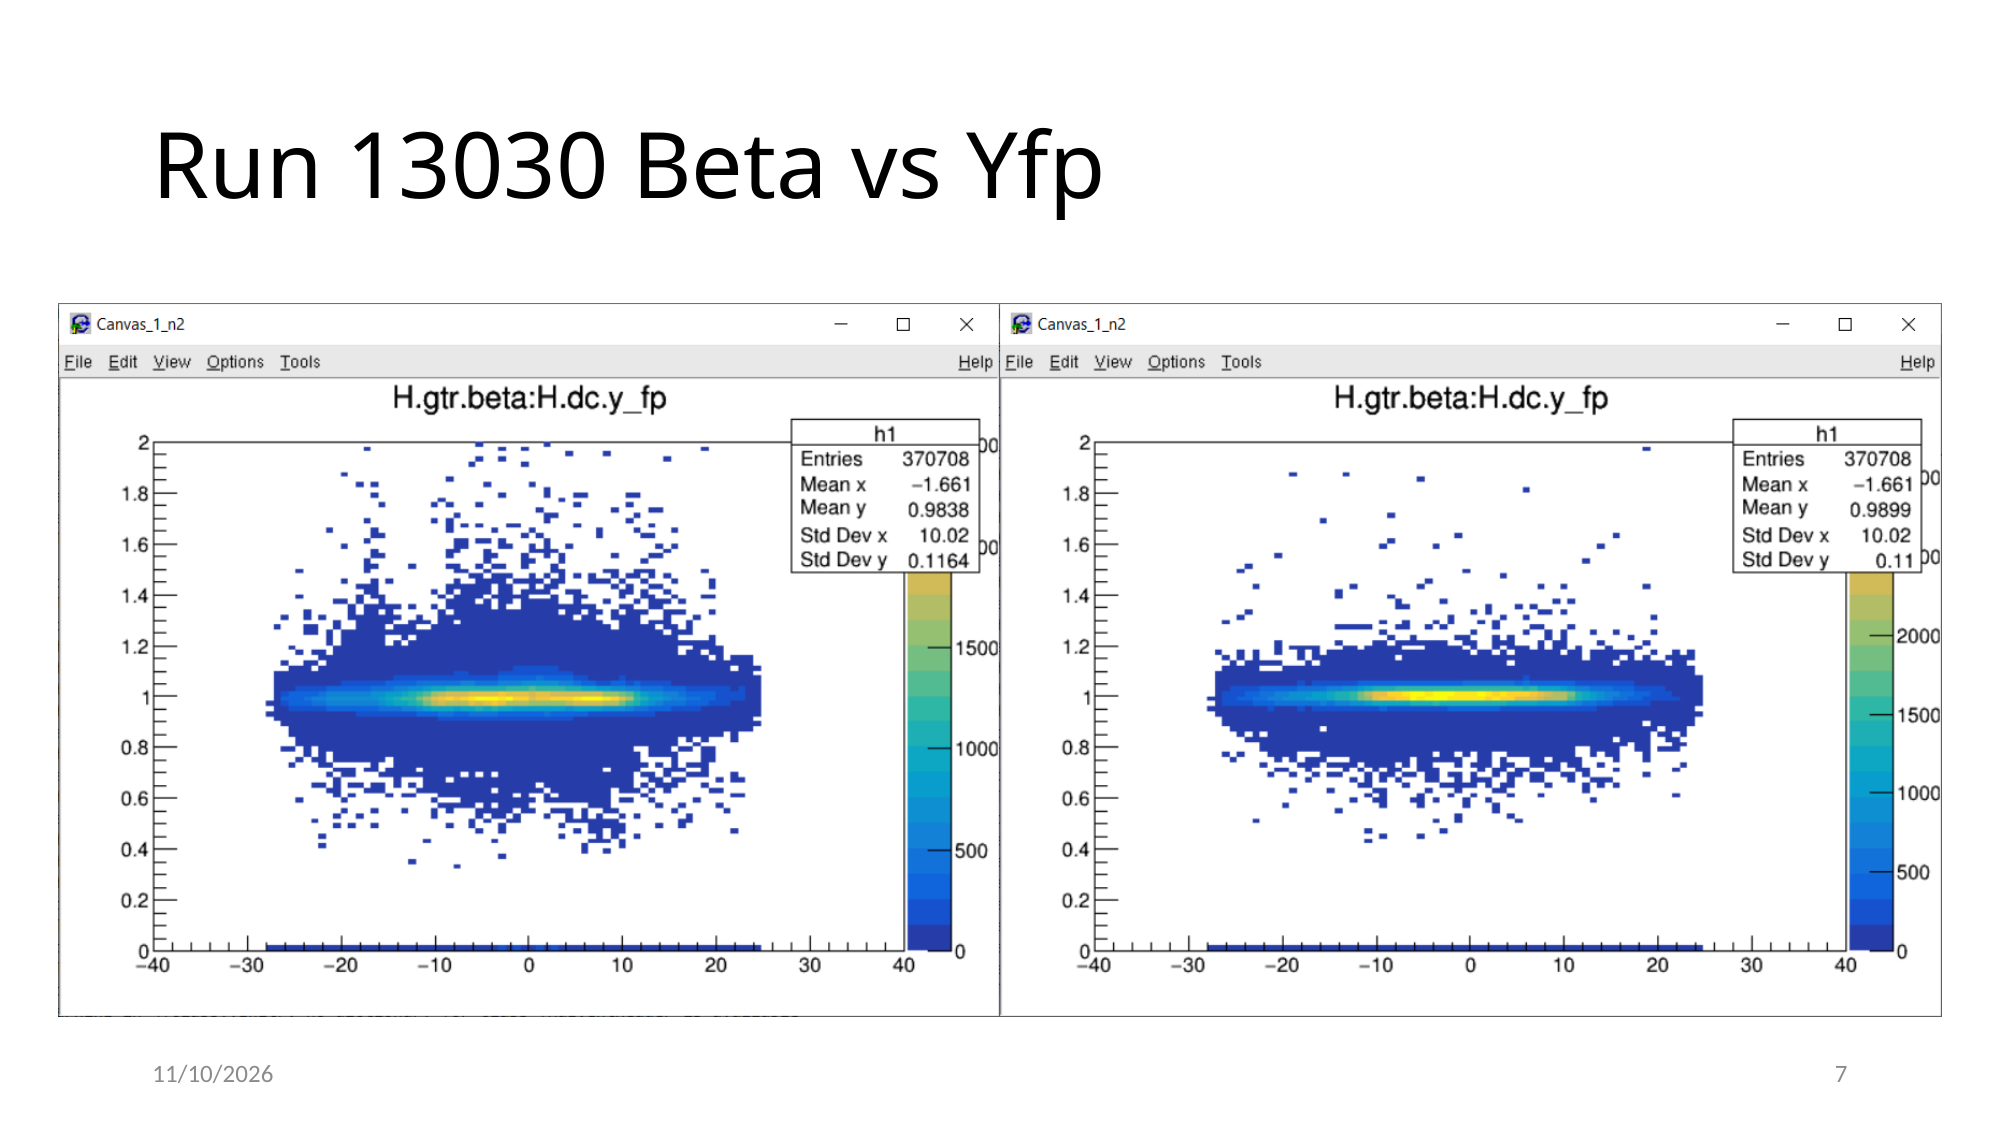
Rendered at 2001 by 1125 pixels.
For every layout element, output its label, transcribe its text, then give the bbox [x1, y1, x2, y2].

slide_number 7 [1412, 1042, 1863, 1103]
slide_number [137, 1042, 588, 1103]
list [58, 303, 999, 1017]
picture [999, 303, 1942, 1017]
title Run 13030 Beta vs Yfp [137, 59, 1863, 278]
